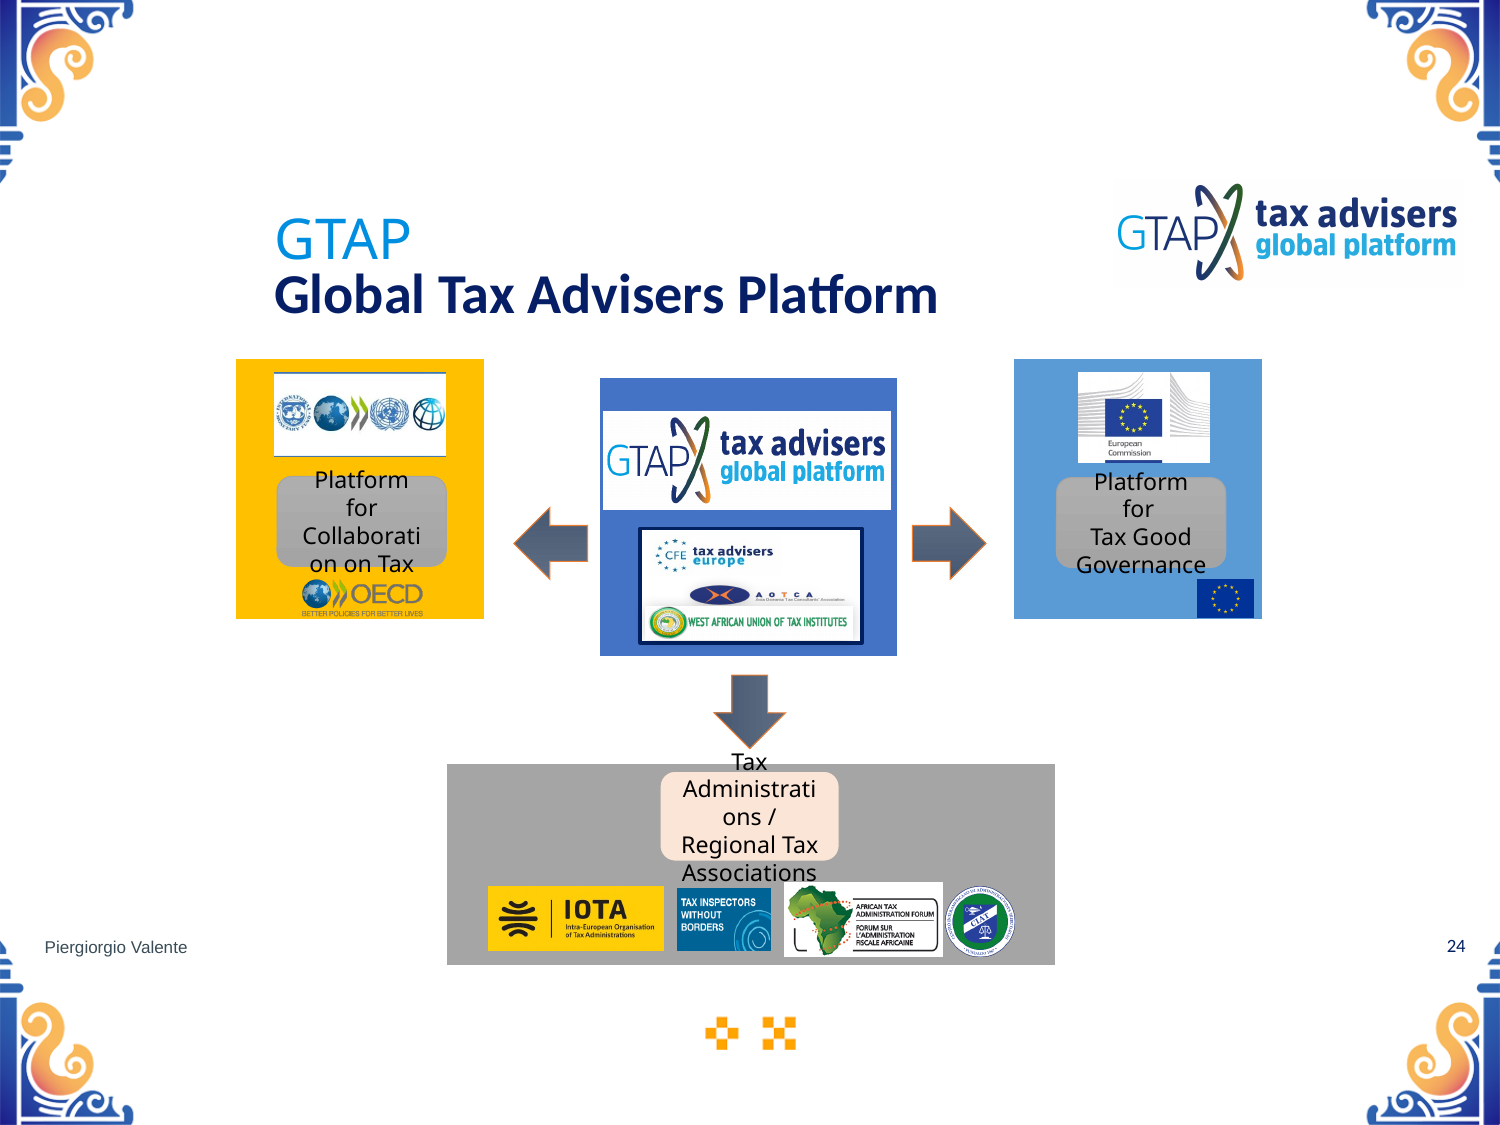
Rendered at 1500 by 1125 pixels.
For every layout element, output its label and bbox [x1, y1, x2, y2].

text_box [640, 528, 862, 643]
picture [0, 0, 1500, 1125]
